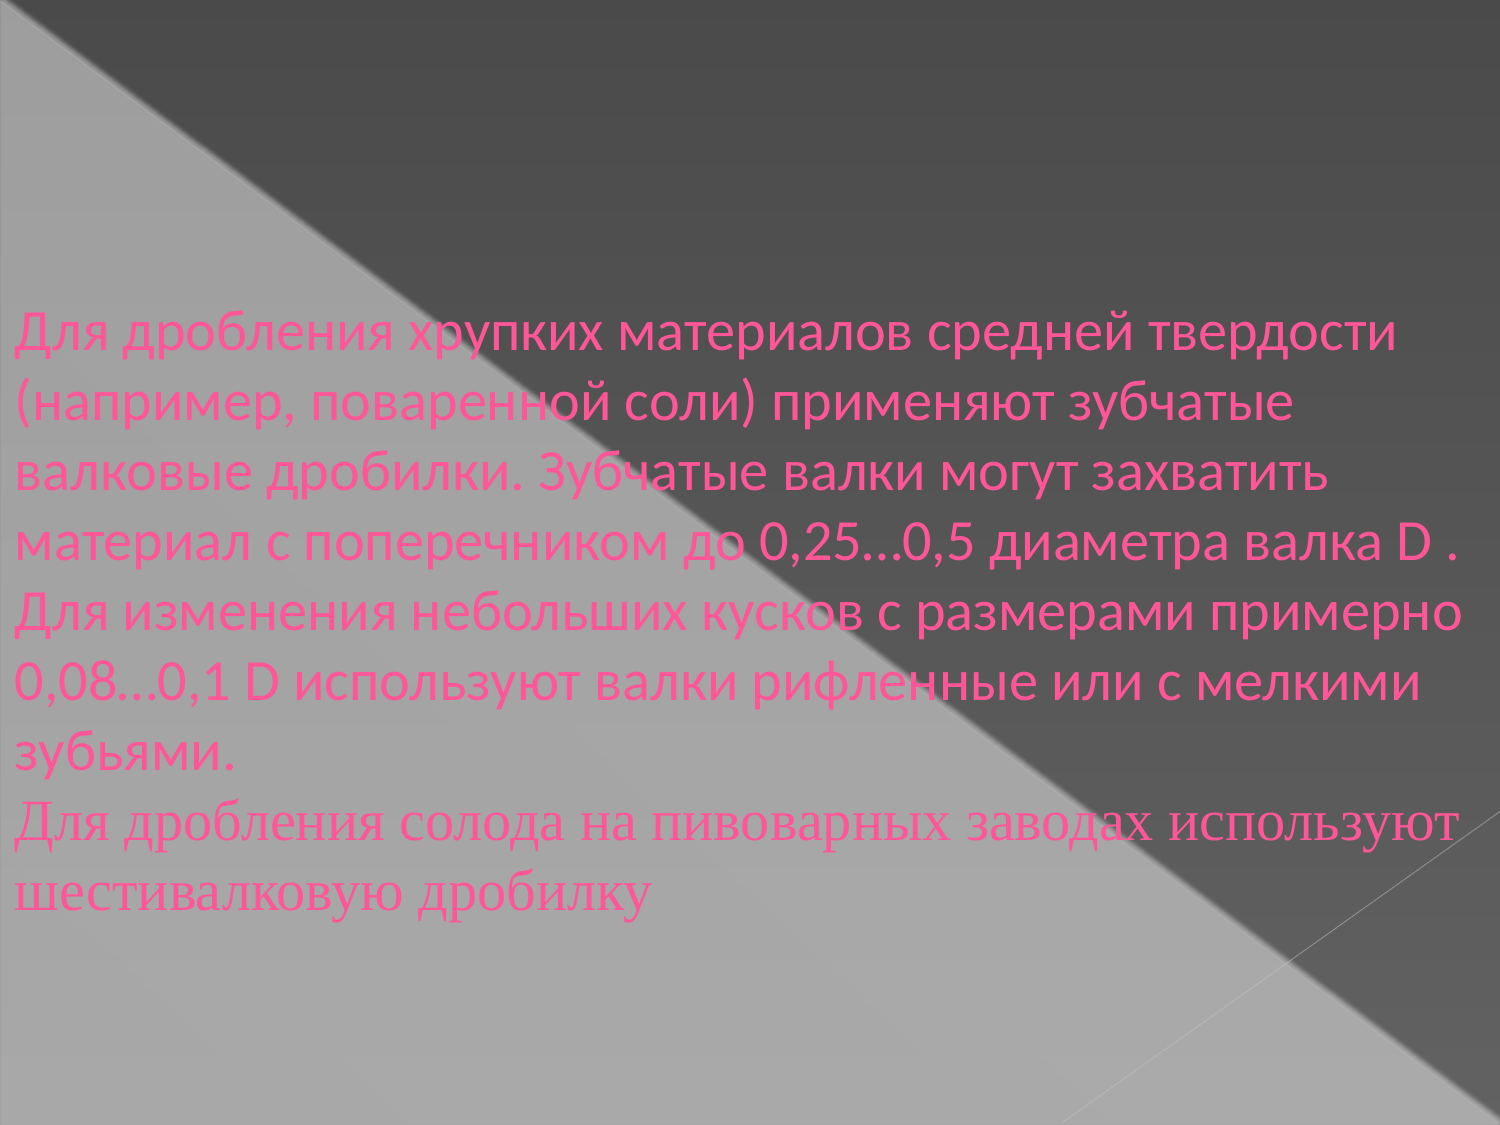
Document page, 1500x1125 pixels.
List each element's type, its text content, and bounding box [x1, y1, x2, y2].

text_box Для дробления хрупких материалов средней твердости (например, поваренной соли) применяют зубчатые валковые дробилки. Зубчатые валки могут захватить материал с поперечником до 0,25…0,5 диаметра валка D . Для изменения небольших кусков с размерами примерно 0,08…0,1 D используют валки рифленные или с мелкими зубьями. Для дробления солода на пивоварных заводах используют шестивалковую дробилку [0, 284, 1500, 930]
